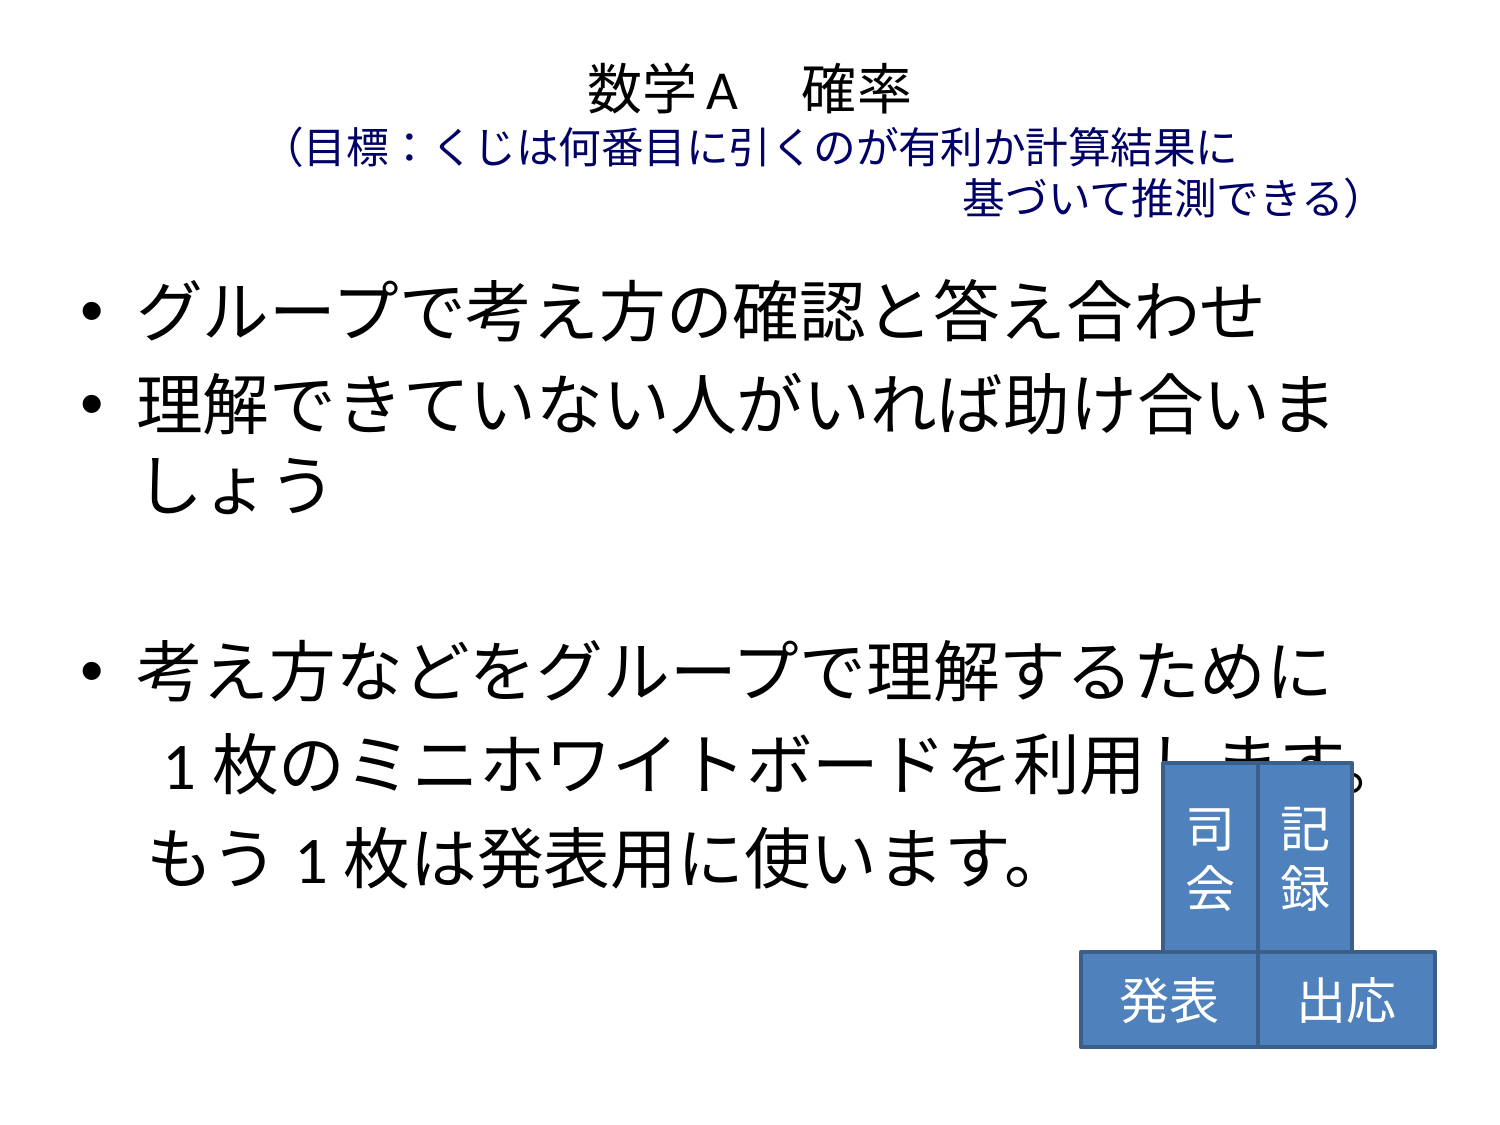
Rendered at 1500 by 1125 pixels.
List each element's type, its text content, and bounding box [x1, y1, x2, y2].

title 数学A 確率 （目標：くじは何番目に引くのが有利か計算結果に 基づいて推測できる） [74, 44, 1426, 233]
list グループで考え方の確認と答え合わせ 理解できていない人がいれば助け合いましょう 考え方などをグループで理解するために 1枚のミニホワイトボードを利用します。 もう1枚は発表用に使います。 [64, 262, 1449, 1006]
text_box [1080, 763, 1436, 1048]
